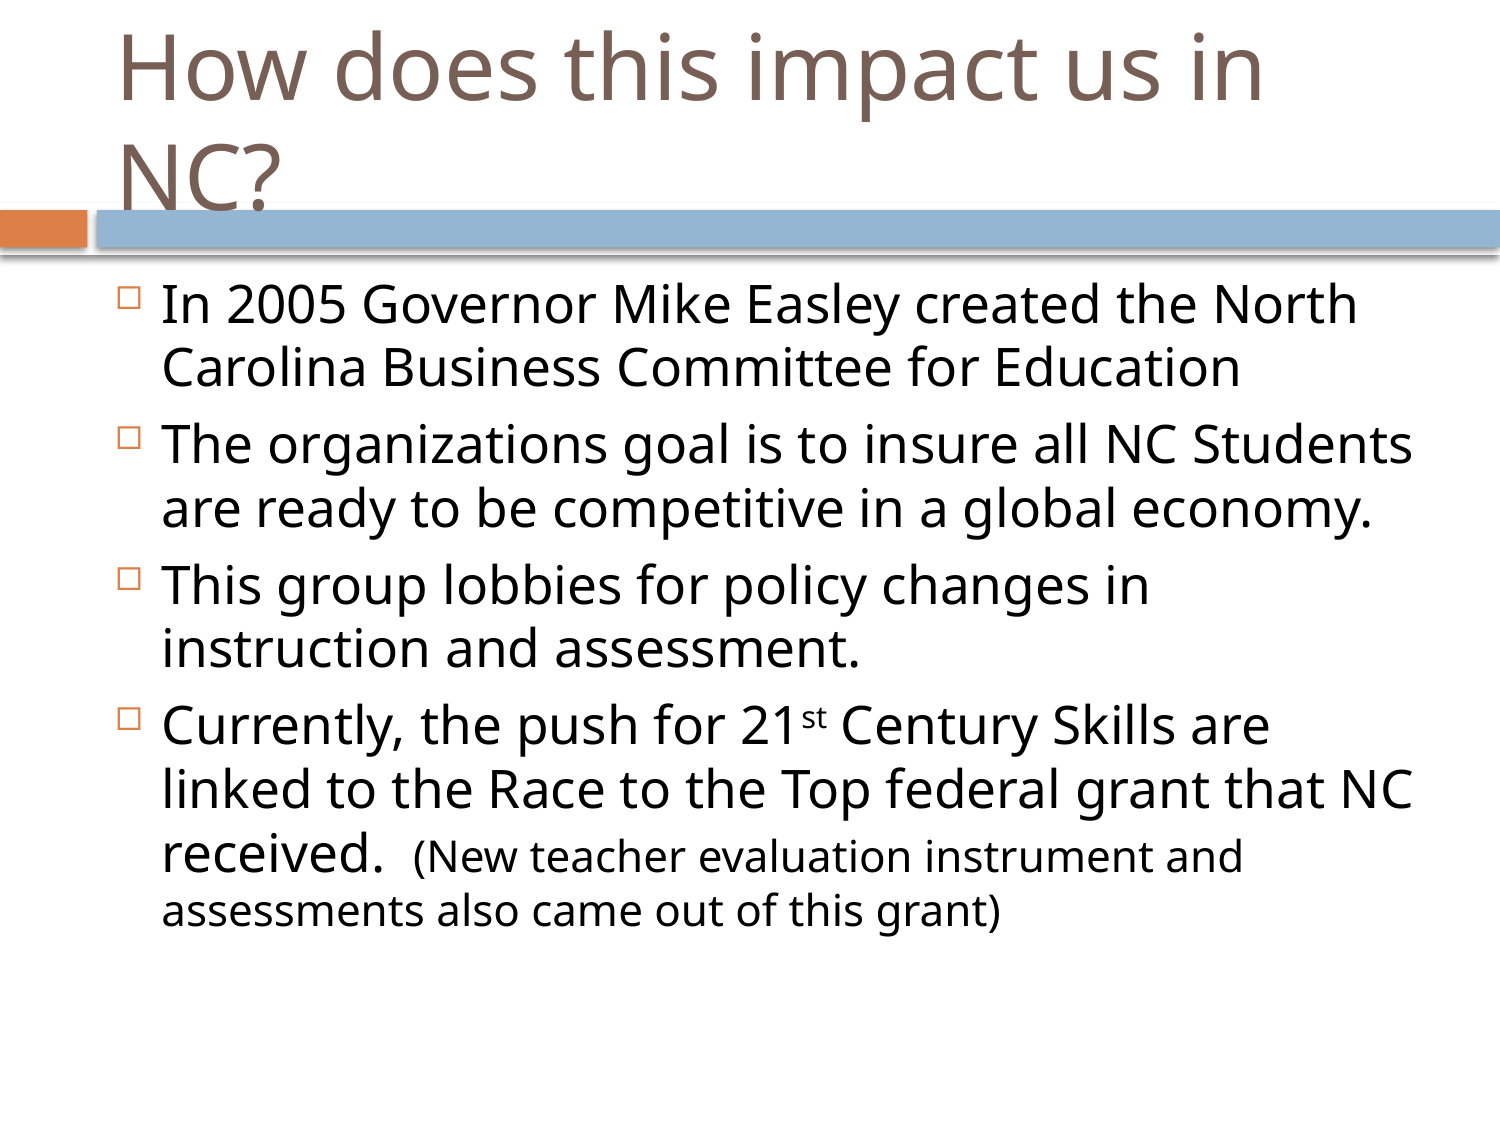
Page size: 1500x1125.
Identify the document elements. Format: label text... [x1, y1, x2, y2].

title How does this impact us in NC? [100, 37, 1438, 200]
list In 2005 Governor Mike Easley created the North Carolina Business Committee for Education The organizations goal is to insure all NC Students are ready to be competitive in a global economy. This group lobbies for policy changes in instruction and assessment. Currently, the push for 21st Century Skills are linked to the Race to the Top federal grant that NC received. (New teacher evaluation instrument and assessments also came out of this grant) [100, 262, 1438, 1000]
